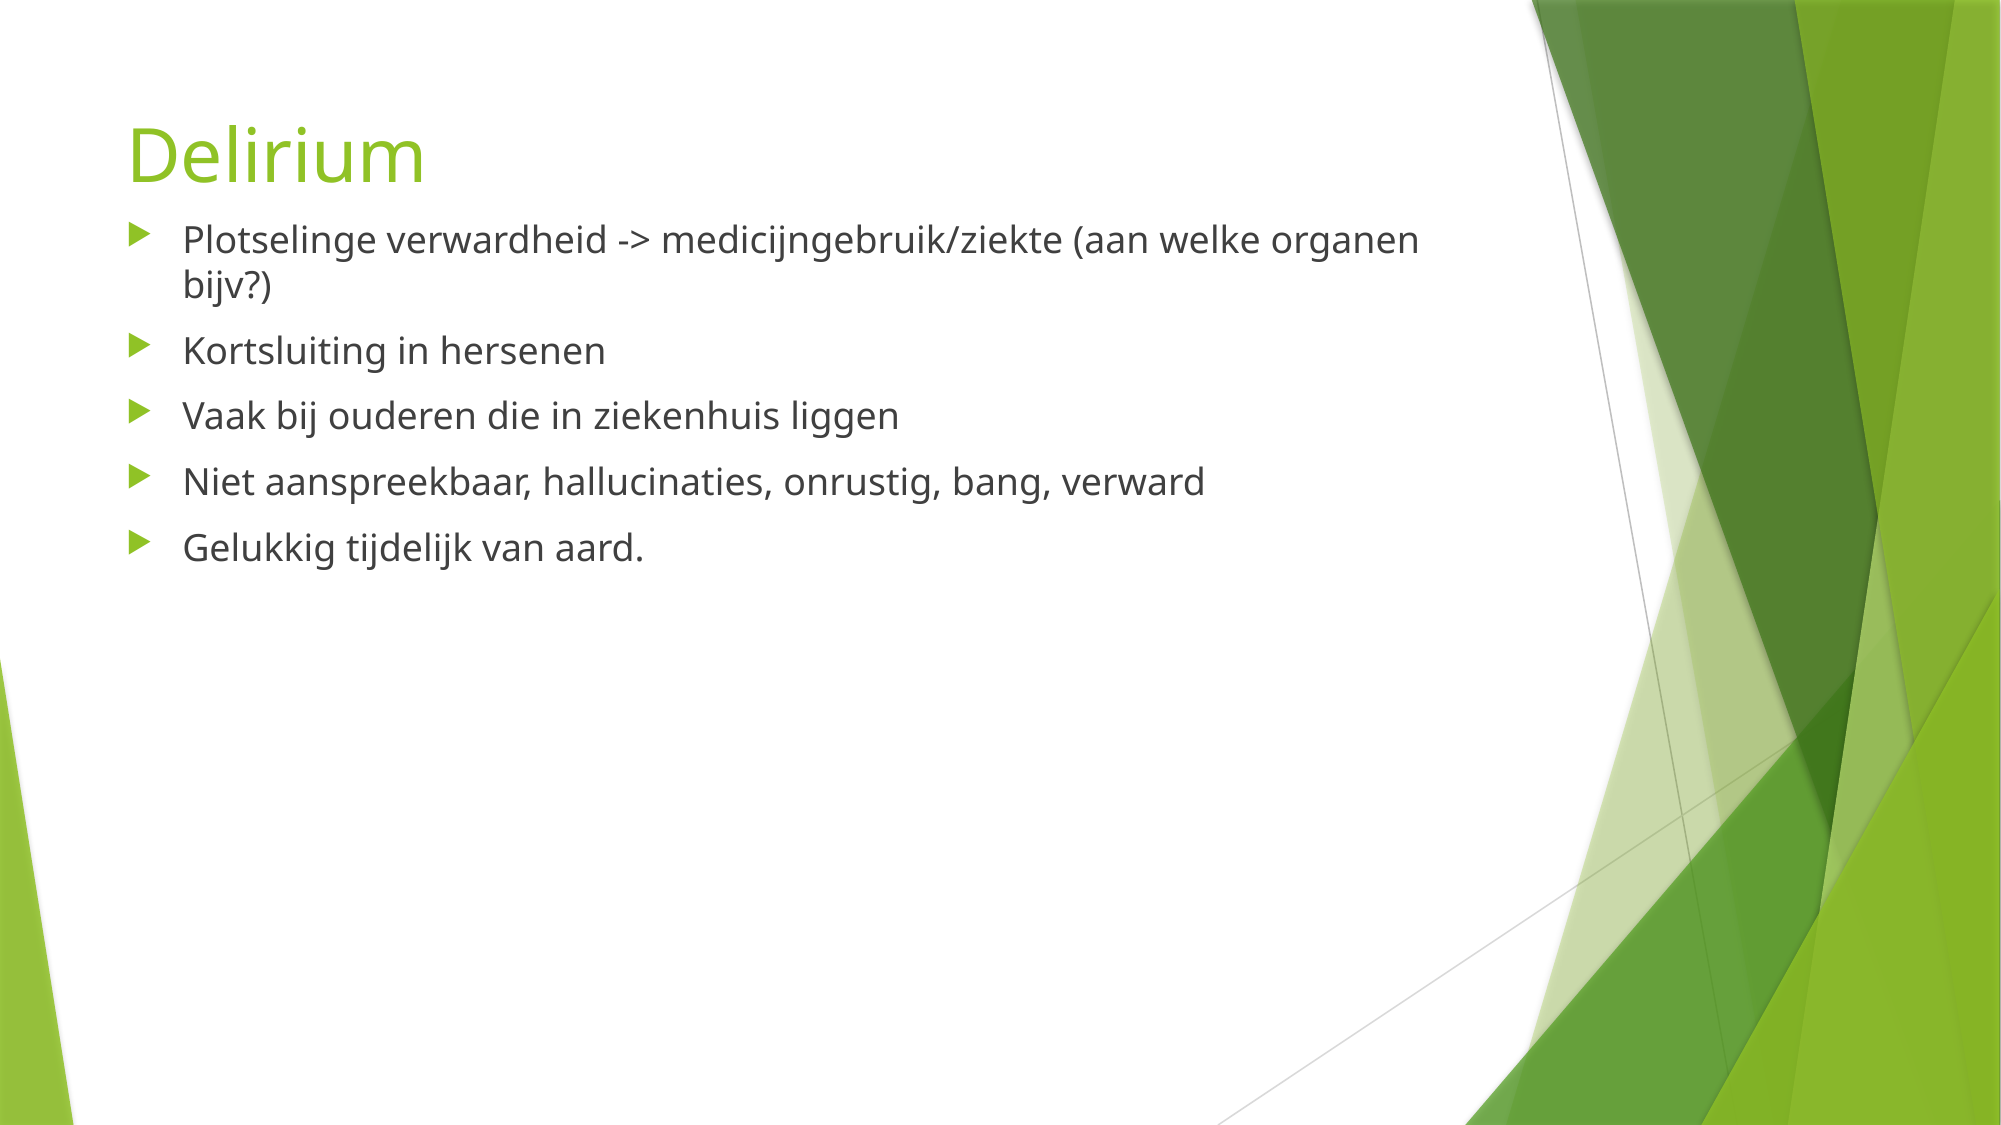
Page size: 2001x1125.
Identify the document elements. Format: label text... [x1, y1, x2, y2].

list Plotselinge verwardheid -> medicijngebruik/ziekte (aan welke organen bijv?) Kortsluiting in hersenen Vaak bij ouderen die in ziekenhuis liggen Niet aanspreekbaar, hallucinaties, onrustig, bang, verward Gelukkig tijdelijk van aard. [111, 208, 1522, 845]
title Delirium [111, 99, 1522, 208]
